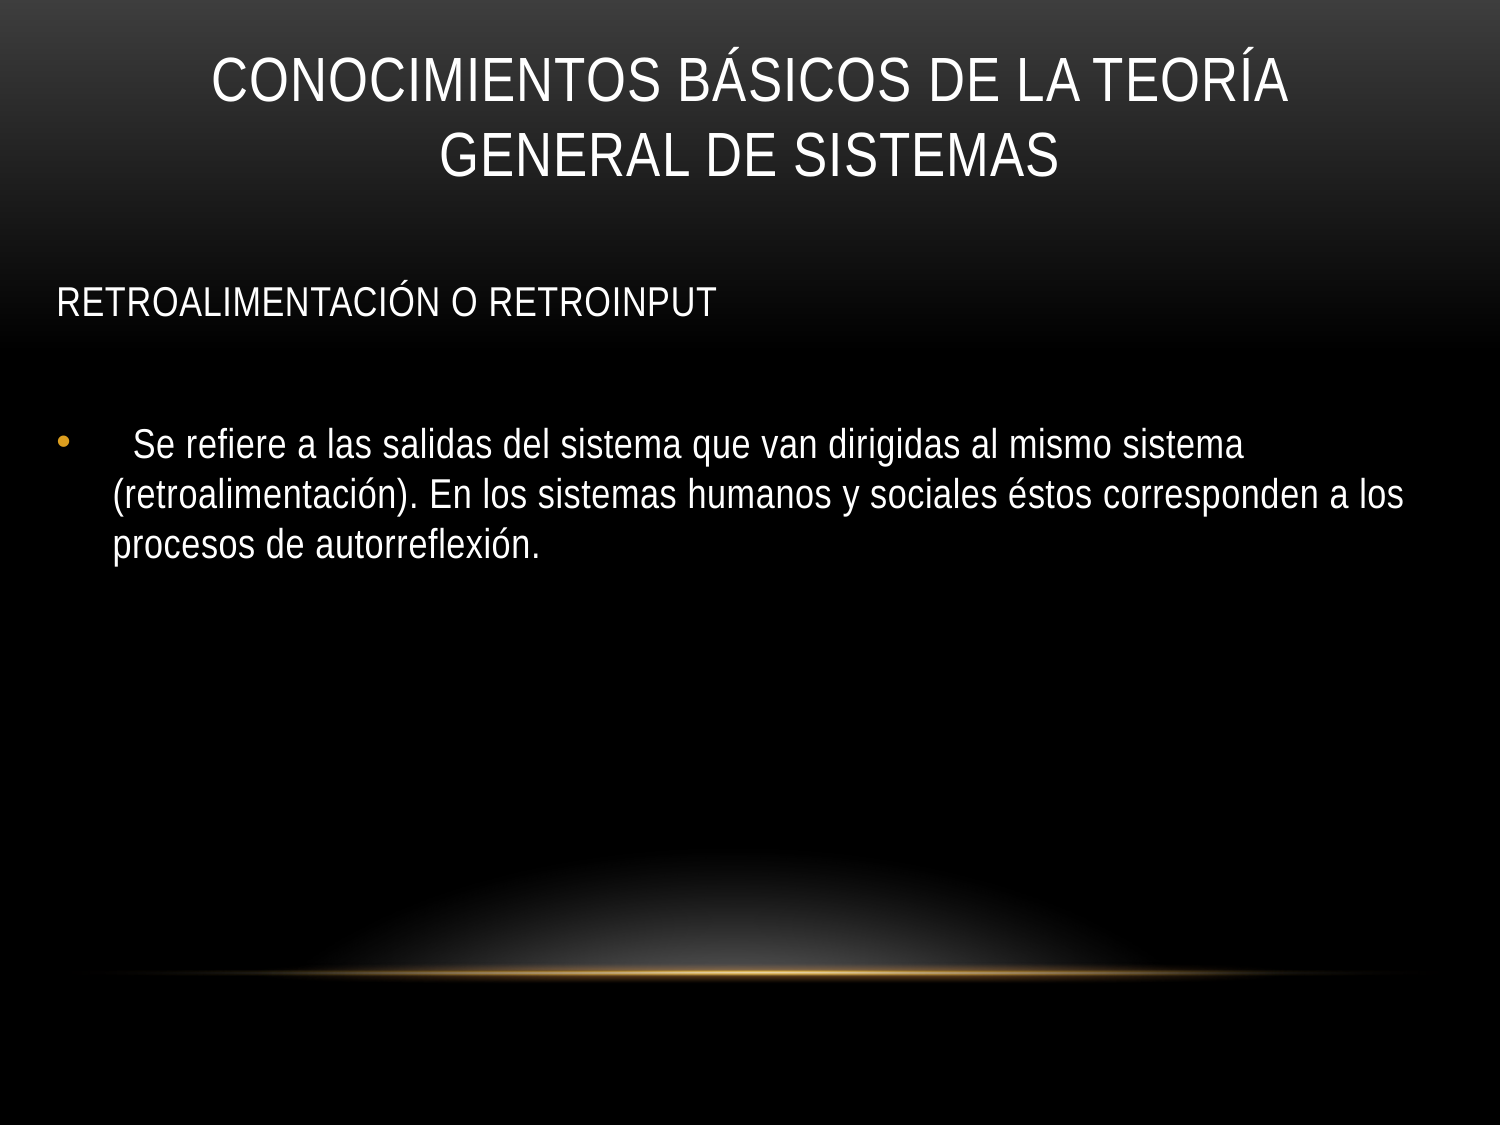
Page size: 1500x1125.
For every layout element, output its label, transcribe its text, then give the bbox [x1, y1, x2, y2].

picture [0, 0, 1500, 1125]
title Conocimientos básicos de la teoría general de sistemas [100, 31, 1401, 197]
list RETROALIMENTACIÓN O RETROINPUT Se refiere a las salidas del sistema que van dirigidas al mismo sistema (retroalimentación). En los sistemas humanos y sociales éstos corresponden a los procesos de autorreflexión. [41, 267, 1459, 1059]
